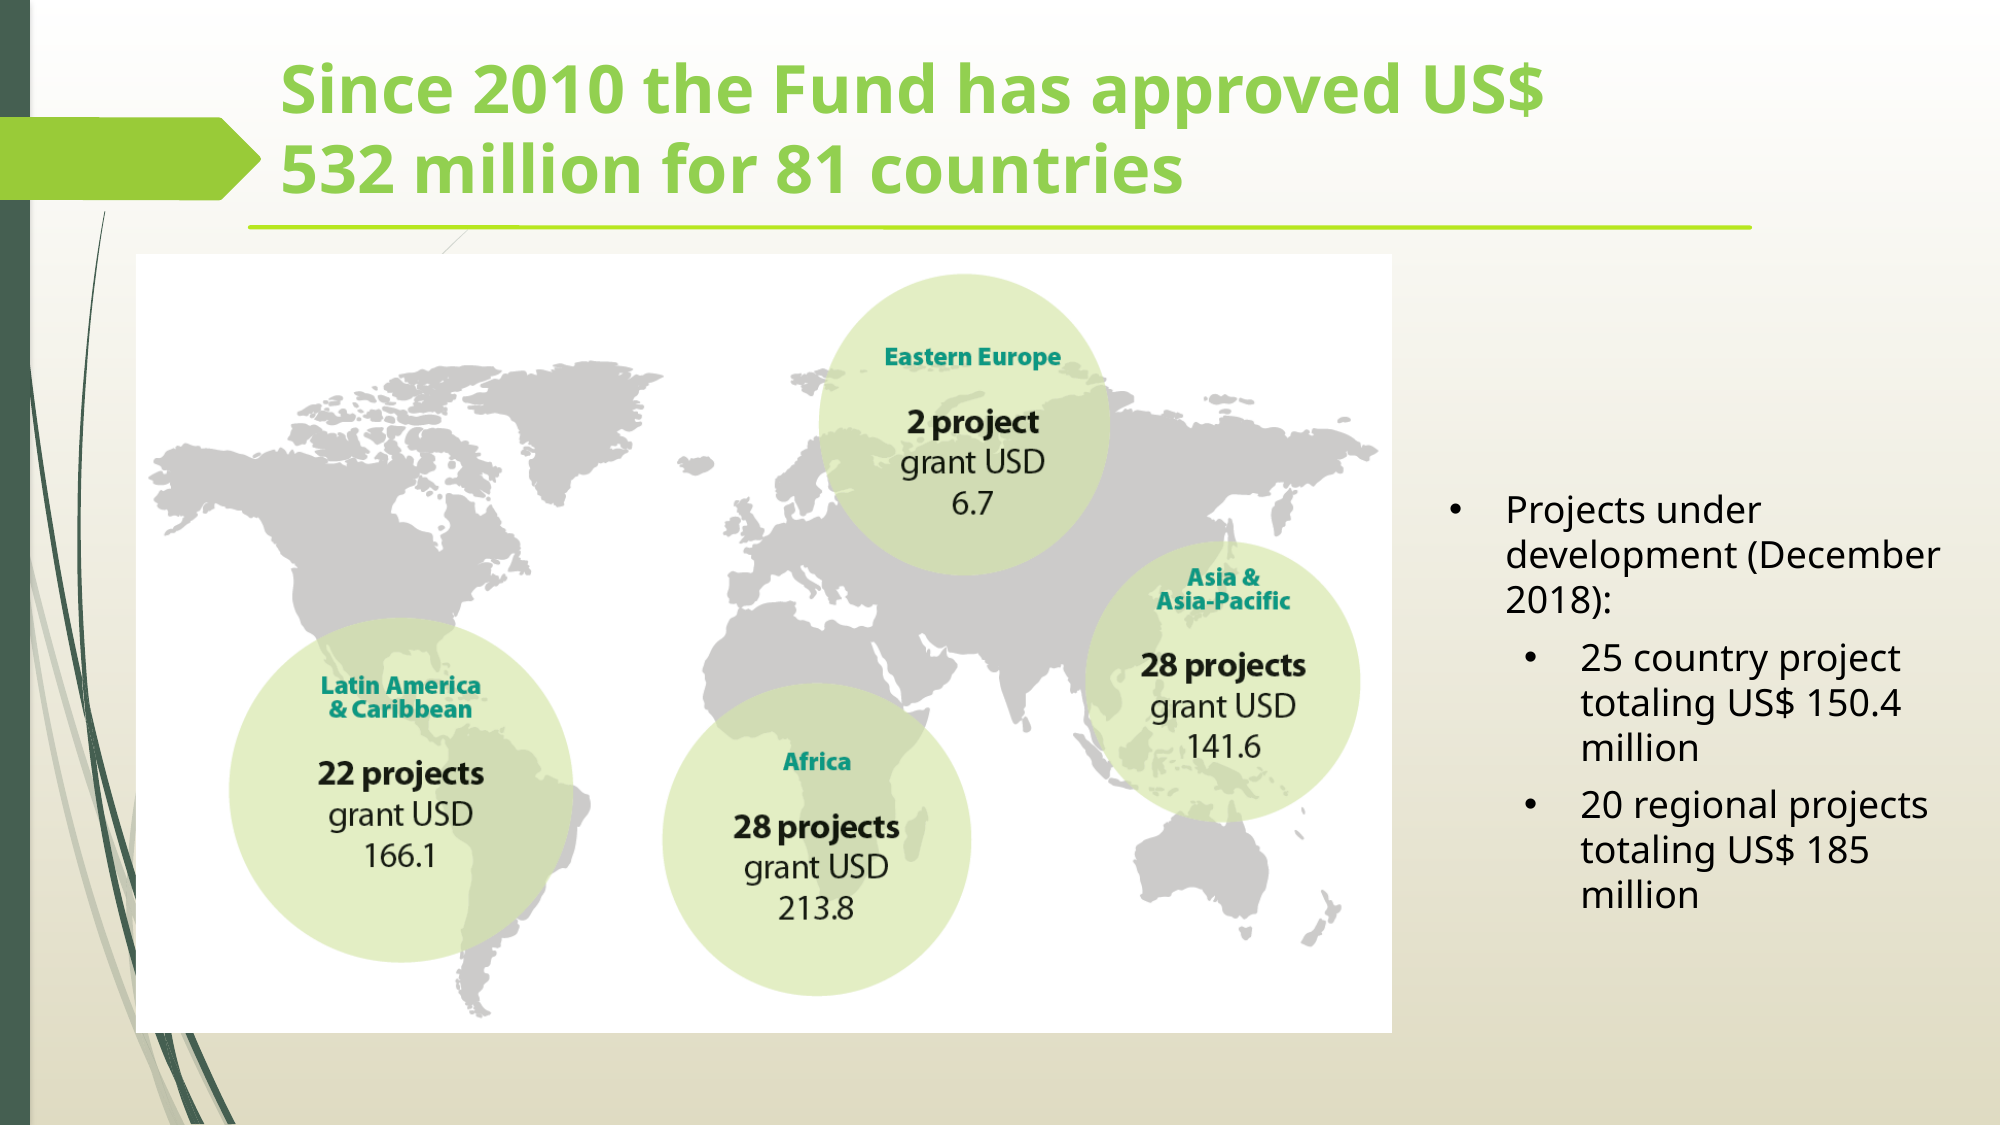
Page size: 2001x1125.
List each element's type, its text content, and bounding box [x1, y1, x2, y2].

title Since 2010 the Fund has approved US$ 532 million for 81 countries [265, 39, 1691, 225]
picture [135, 254, 1393, 1033]
text_box Projects under development (December 2018): 25 country project totaling US$ 150.4 million 20 regional projects totaling US$ 185 million [1434, 479, 1978, 924]
